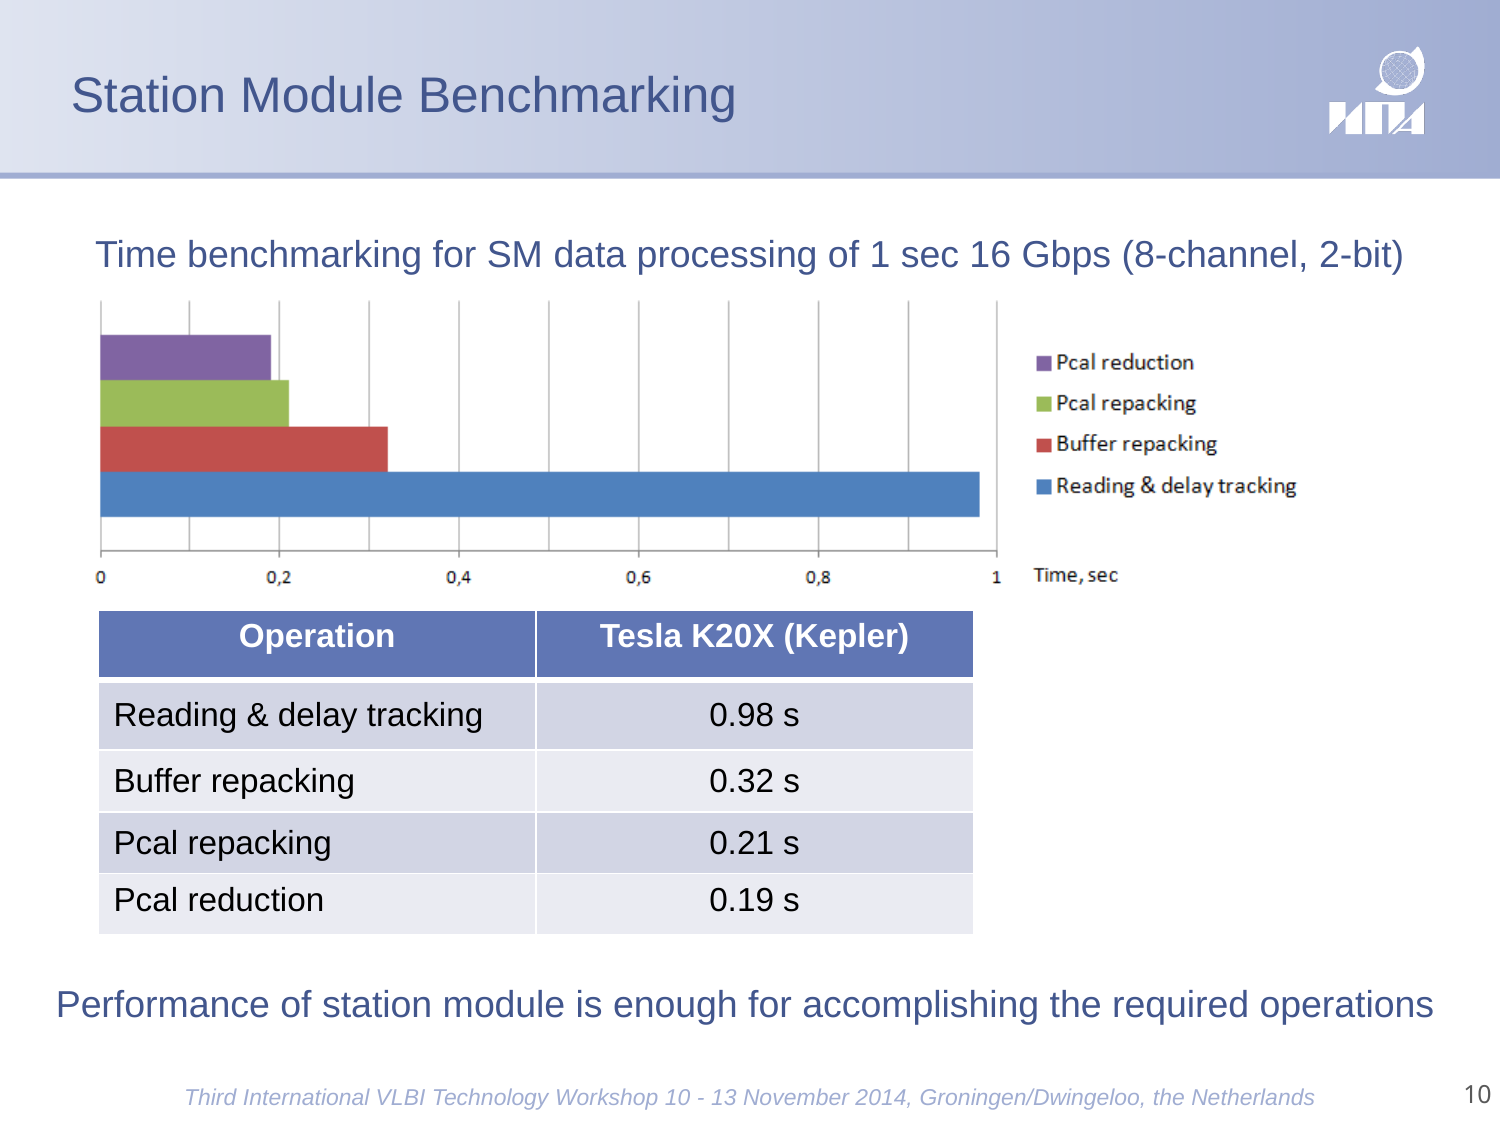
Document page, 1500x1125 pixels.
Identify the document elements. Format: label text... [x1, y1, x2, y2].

table_cell 0.32 s [537, 751, 973, 811]
text_box [0, 170, 1500, 181]
slide_number 10 [1458, 1072, 1500, 1118]
table_cell 0.19 s [537, 874, 973, 934]
picture [1316, 21, 1447, 152]
table_cell 0.98 s [537, 683, 973, 749]
text_box Performance of station module is enough for accomplishing the required operations [41, 972, 1460, 1033]
table_cell Reading & delay tracking [99, 683, 535, 749]
table_cell 0.21 s [537, 813, 973, 873]
text_box Time benchmarking for SM data processing of 1 sec 16 Gbps (8-channel, 2-bit) [0, 222, 1500, 283]
table_cell Buffer repacking [99, 751, 535, 811]
picture [72, 278, 1318, 603]
table_header Operation [99, 611, 535, 677]
table_cell Pcal reduction [99, 874, 535, 934]
title Station Module Benchmarking [0, 0, 1500, 170]
table_header Tesla K20X (Kepler) [537, 611, 973, 677]
table_cell Pcal repacking [99, 813, 535, 873]
text_box Third International VLBI Technology Workshop 10 - 13 November 2014, Groningen/Dwingeloo, the Netherlands [0, 1082, 1458, 1117]
